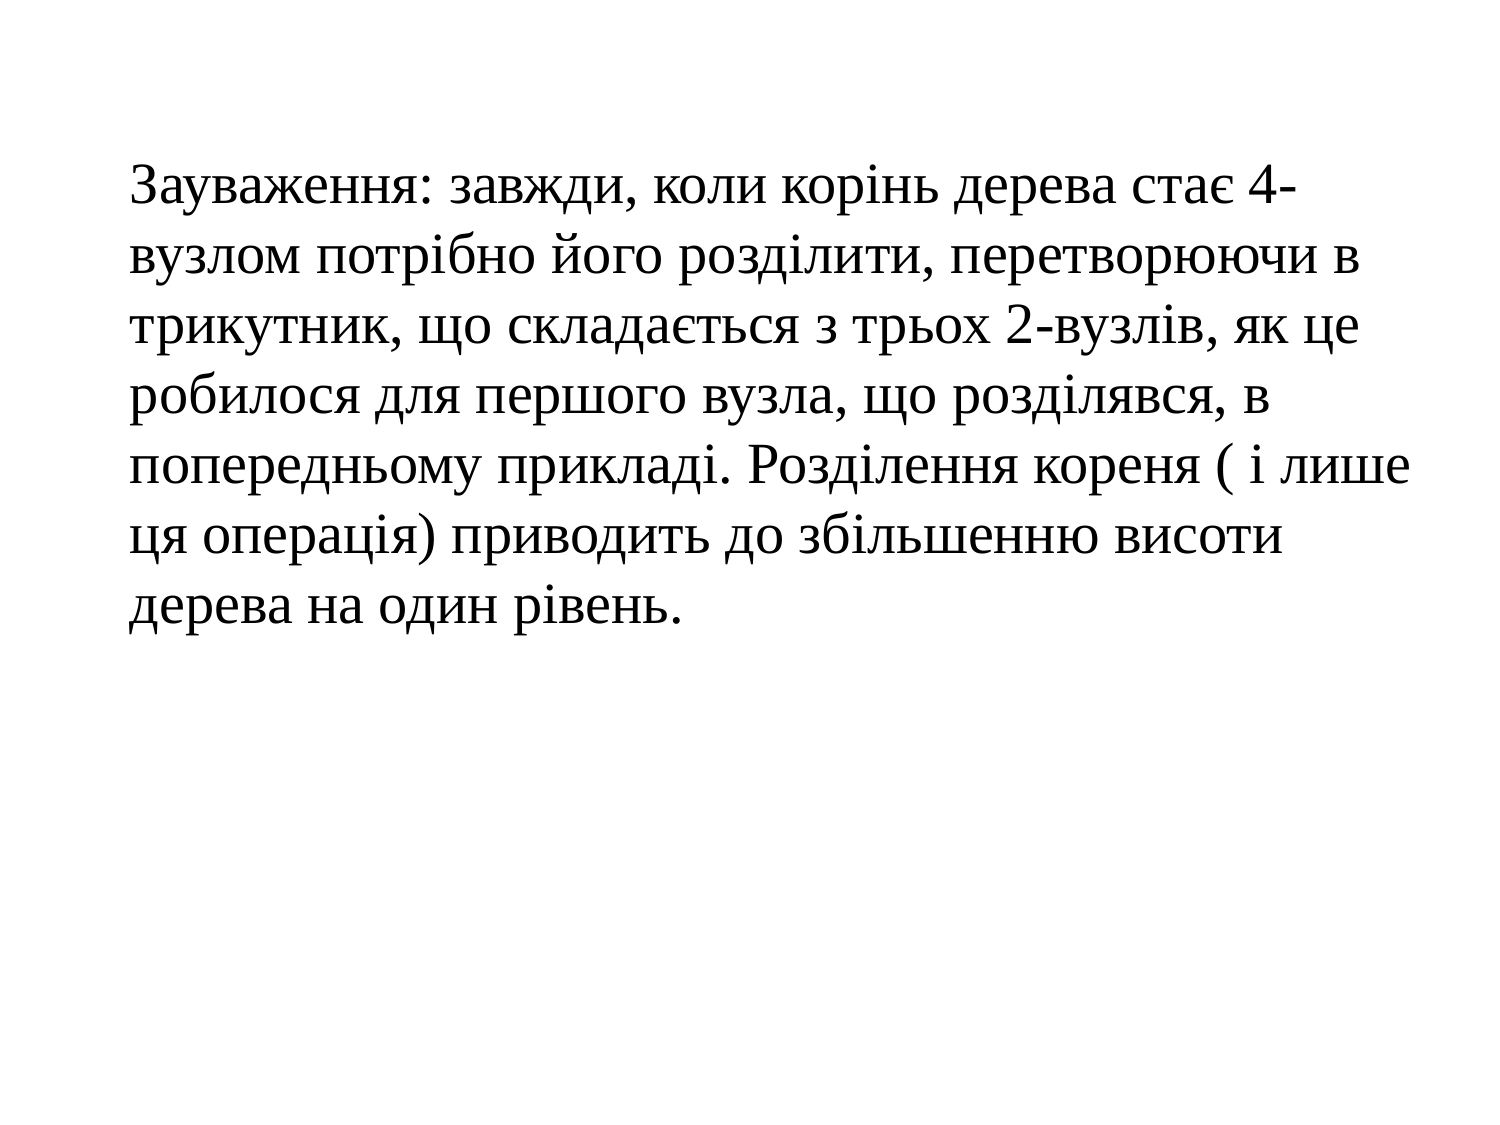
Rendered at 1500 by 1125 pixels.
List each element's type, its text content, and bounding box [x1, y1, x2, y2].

list Зауваження: завжди, коли корінь дерева стає 4-вузлом потрібно його розділити, перетворюючи в трикутник, що складається з трьох 2-вузлів, як це робилося для першого вузла, що розділявся, в попередньому прикладі. Розділення кореня ( і лише ця операція) приводить до збільшенню висоти дерева на один рівень. [0, 136, 1471, 1125]
